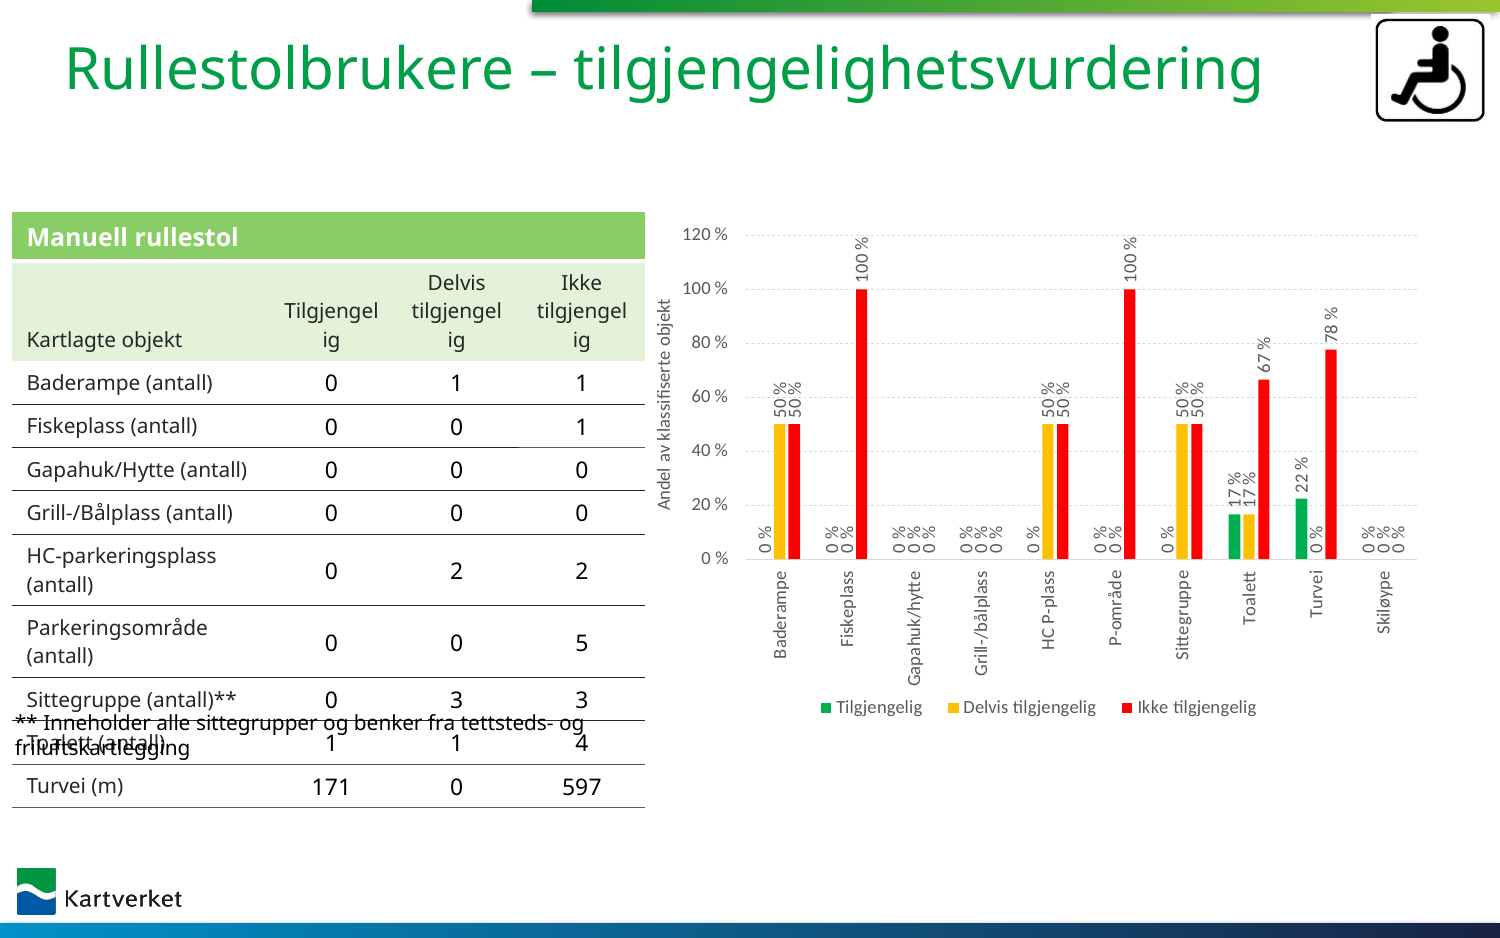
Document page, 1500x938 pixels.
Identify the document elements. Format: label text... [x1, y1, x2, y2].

table_cell 0 [394, 491, 519, 534]
table_cell Delvis tilgjengelig [394, 263, 519, 361]
table_cell 5 [519, 606, 638, 677]
table_cell Turvei (m) [12, 768, 269, 807]
table_cell 0 [394, 606, 519, 677]
text_box Rullestolbrukere – tilgjengelighetsvurdering [49, 12, 1372, 109]
table_cell 1 [519, 361, 638, 404]
table_cell 3 [519, 678, 638, 702]
table_cell 0 [394, 768, 519, 807]
table_cell Baderampe (antall) [12, 361, 269, 404]
table_cell 1 [394, 361, 519, 404]
table_cell Kartlagte objekt [12, 263, 269, 361]
table_cell Gapahuk/Hytte (antall) [12, 448, 269, 490]
picture [1371, 13, 1491, 127]
table_cell Fiskeplass (antall) [12, 405, 269, 447]
table_cell 2 [519, 535, 638, 605]
table_header Manuell rullestol [12, 212, 645, 259]
table_cell 0 [519, 448, 638, 490]
table_cell Parkeringsområde (antall) [12, 606, 269, 677]
table_cell 0 [269, 448, 394, 490]
table_cell Ikke tilgjengelig [519, 263, 638, 361]
table_cell 0 [394, 448, 519, 490]
table_cell 2 [394, 535, 519, 605]
table_cell 0 [269, 361, 394, 404]
table_cell Tilgjengelig [269, 263, 394, 361]
table_cell 0 [394, 405, 519, 447]
table_cell 3 [394, 678, 519, 702]
table_cell 1 [519, 405, 638, 447]
table_cell 0 [269, 491, 394, 534]
table_cell 171 [269, 768, 394, 807]
table_cell 0 [269, 535, 394, 605]
table_cell 0 [269, 678, 394, 702]
table_cell 0 [269, 405, 394, 447]
table_cell HC-parkeringsplass (antall) [12, 535, 269, 605]
table_cell 0 [519, 491, 638, 534]
table_cell Sittegruppe (antall)** [12, 678, 269, 702]
table_cell 0 [269, 606, 394, 677]
table_cell Grill-/Bålplass (antall) [12, 491, 269, 534]
table_cell 597 [519, 768, 645, 807]
text_box ** Inneholder alle sittegrupper og benker fra tettsteds- og friluftskartlegging [0, 702, 745, 768]
picture [643, 218, 1427, 728]
